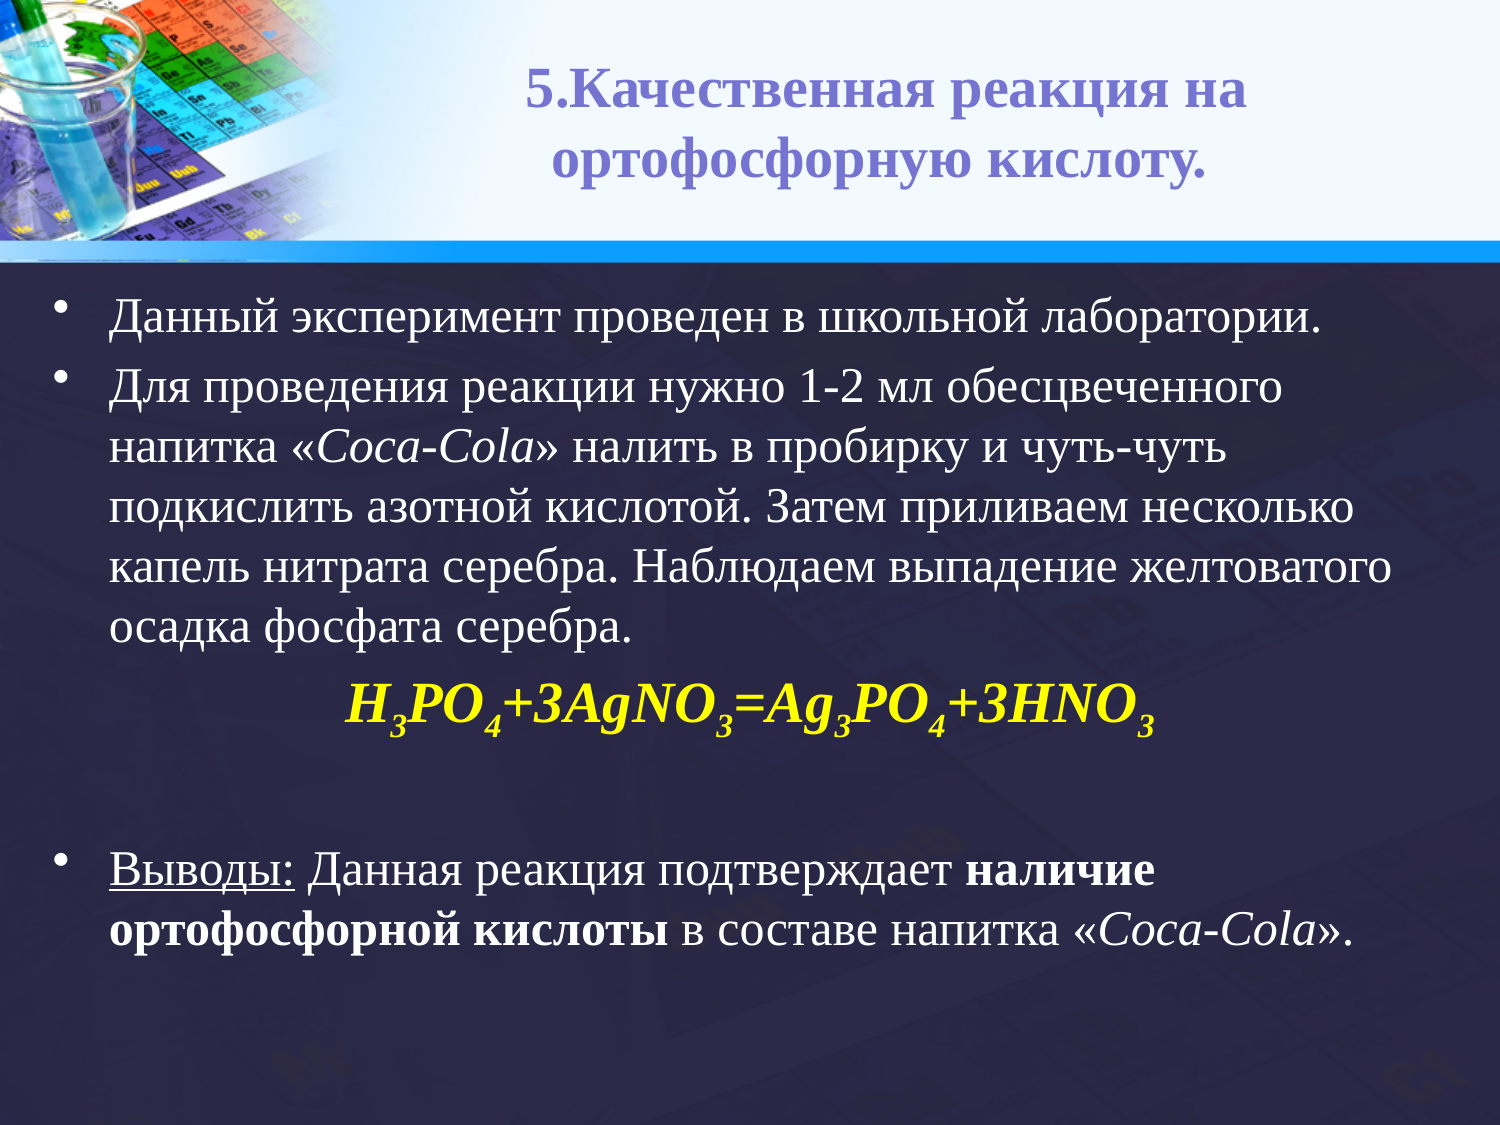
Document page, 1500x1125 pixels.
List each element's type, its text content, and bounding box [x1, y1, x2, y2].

picture [0, 0, 1500, 1125]
title 5.Качественная реакция на ортофосфорную кислоту. [317, 24, 1456, 213]
list Данный эксперимент проведен в школьной лаборатории. Для проведения реакции нужно 1-2 мл обесцвеченного напитка «Coca-Cola» налить в пробирку и чуть-чуть подкислить азотной кислотой. Затем приливаем несколько капель нитрата серебра. Наблюдаем выпадение желтоватого осадка фосфата серебра. H3PO4+3AgNO3=Ag3PO4+3HNO3 Выводы: Данная реакция подтверждает наличие ортофосфорной кислоты в составе напитка «Coca-Cola». [37, 274, 1463, 1013]
